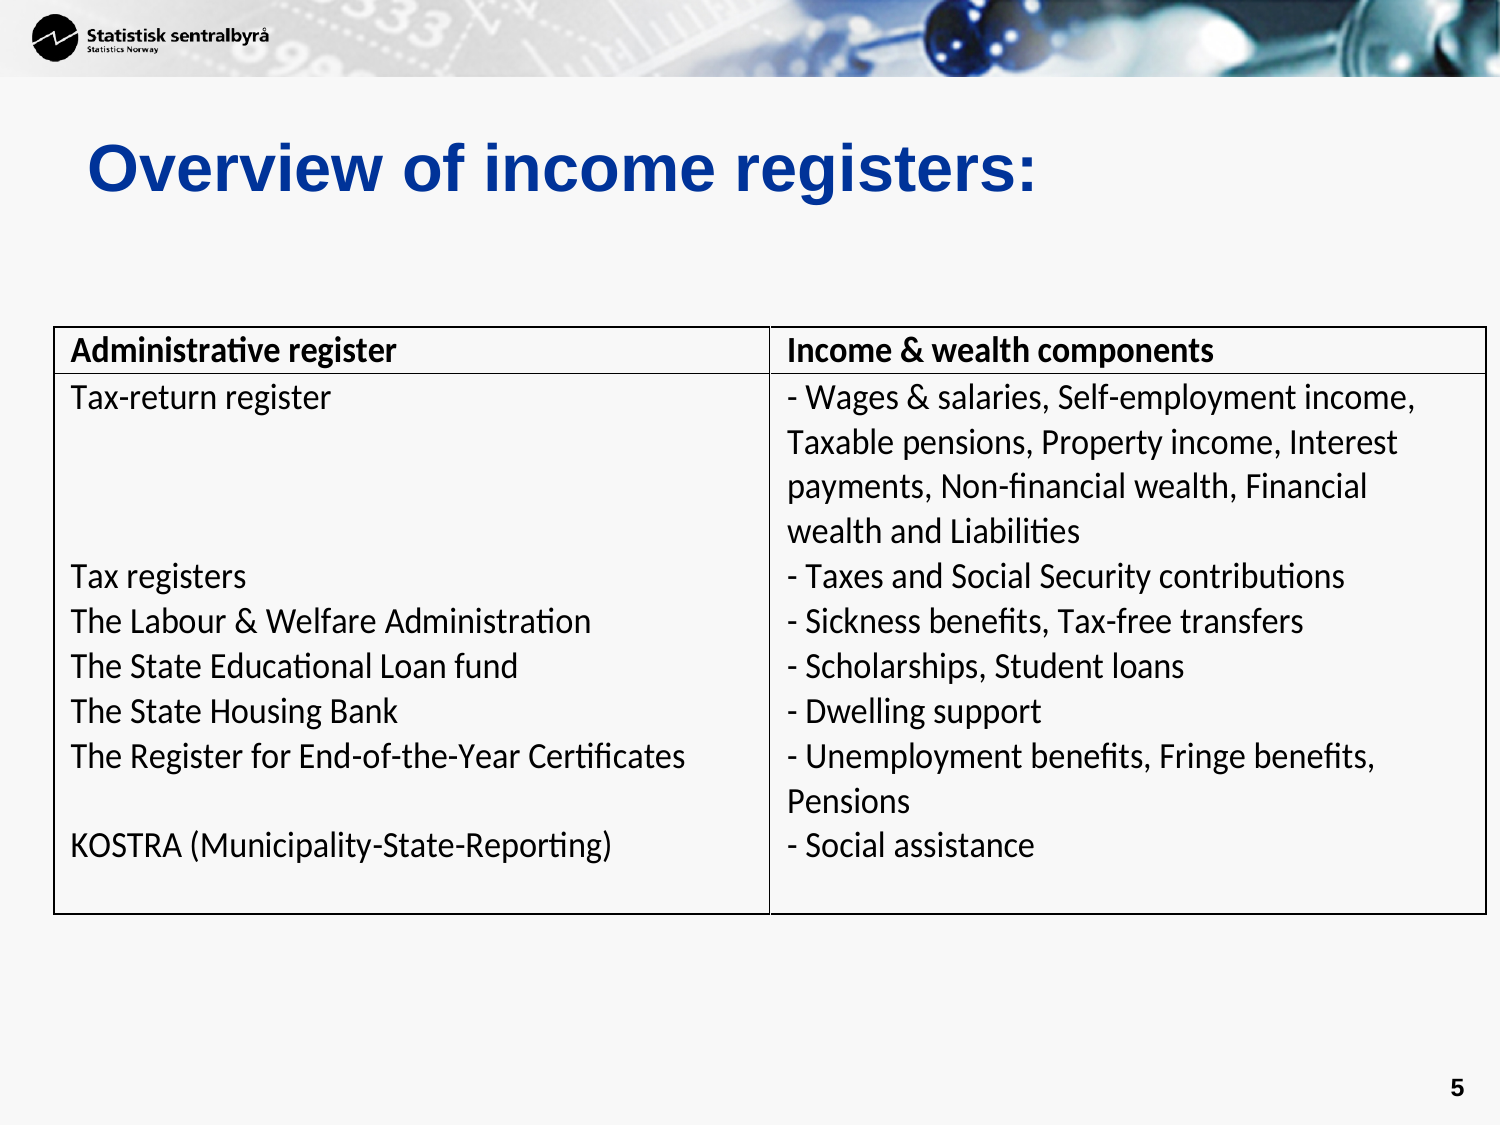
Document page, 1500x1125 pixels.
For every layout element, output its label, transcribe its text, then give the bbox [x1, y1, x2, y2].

slide_number 5 [1387, 1067, 1465, 1107]
title Overview of income registers: [87, 125, 1463, 263]
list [52, 326, 1498, 1000]
picture [0, 0, 1500, 77]
